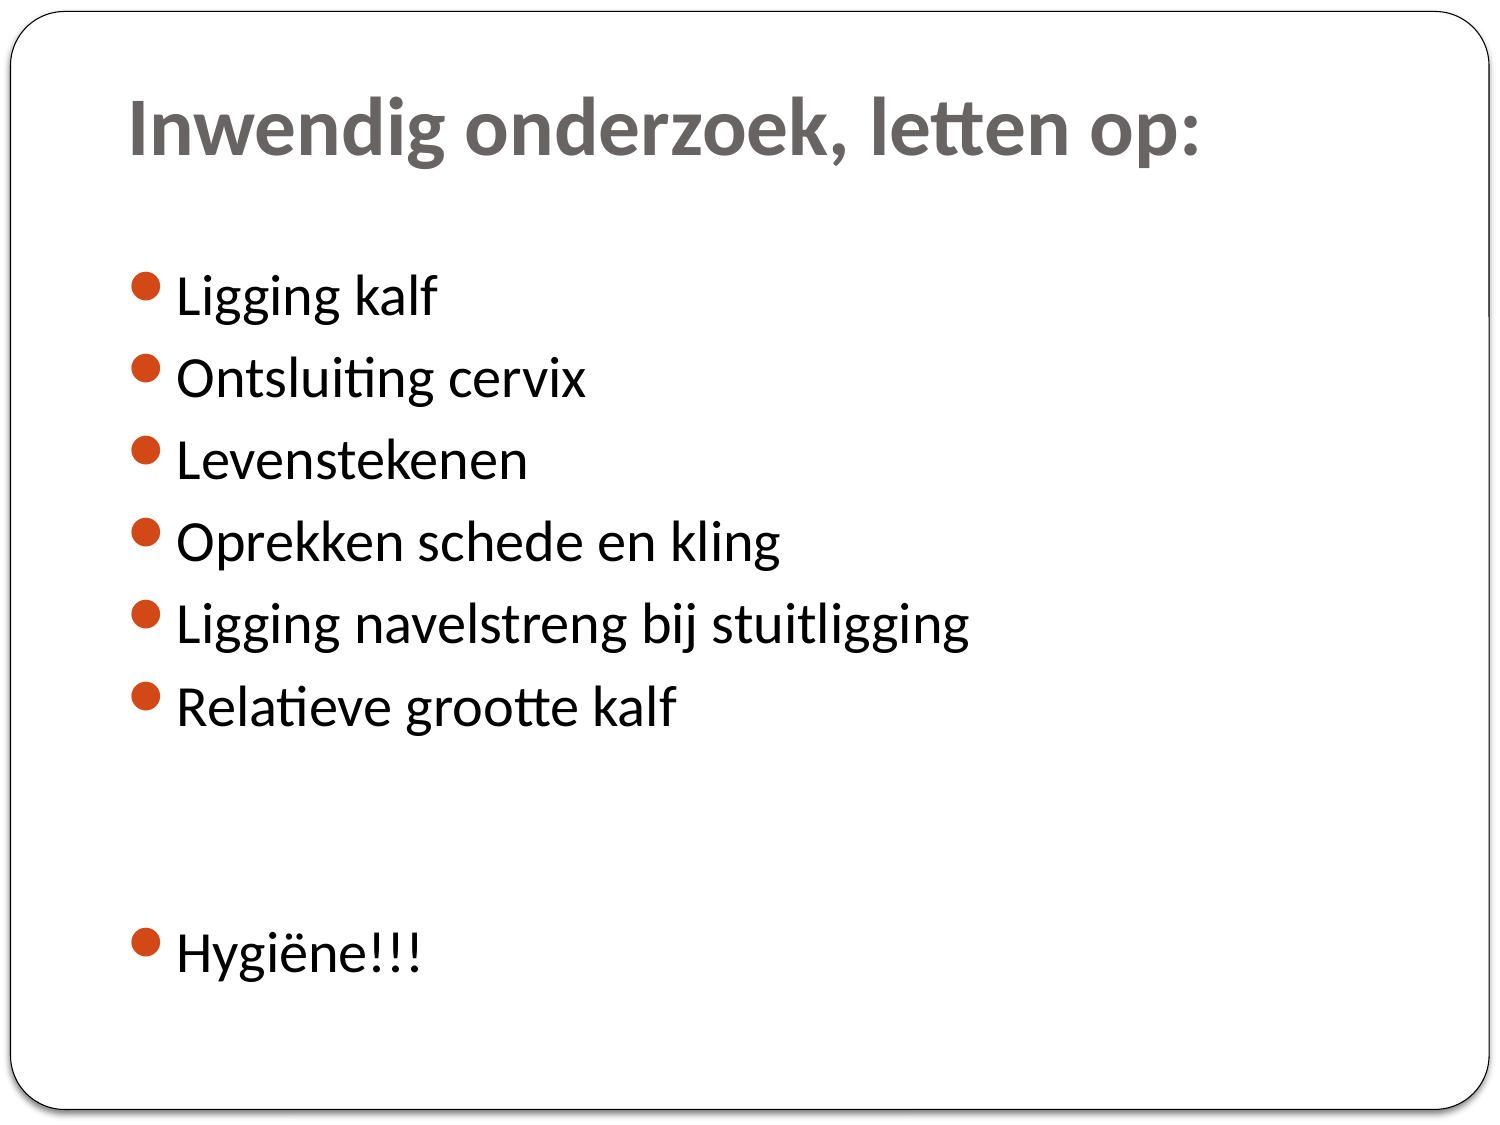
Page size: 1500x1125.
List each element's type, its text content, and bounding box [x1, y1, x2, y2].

title Inwendig onderzoek, letten op: [112, 62, 1388, 188]
list Ligging kalf Ontsluiting cervix Levenstekenen Oprekken schede en kling Ligging navelstreng bij stuitligging Relatieve grootte kalf Hygiëne!!! [112, 249, 1388, 1063]
